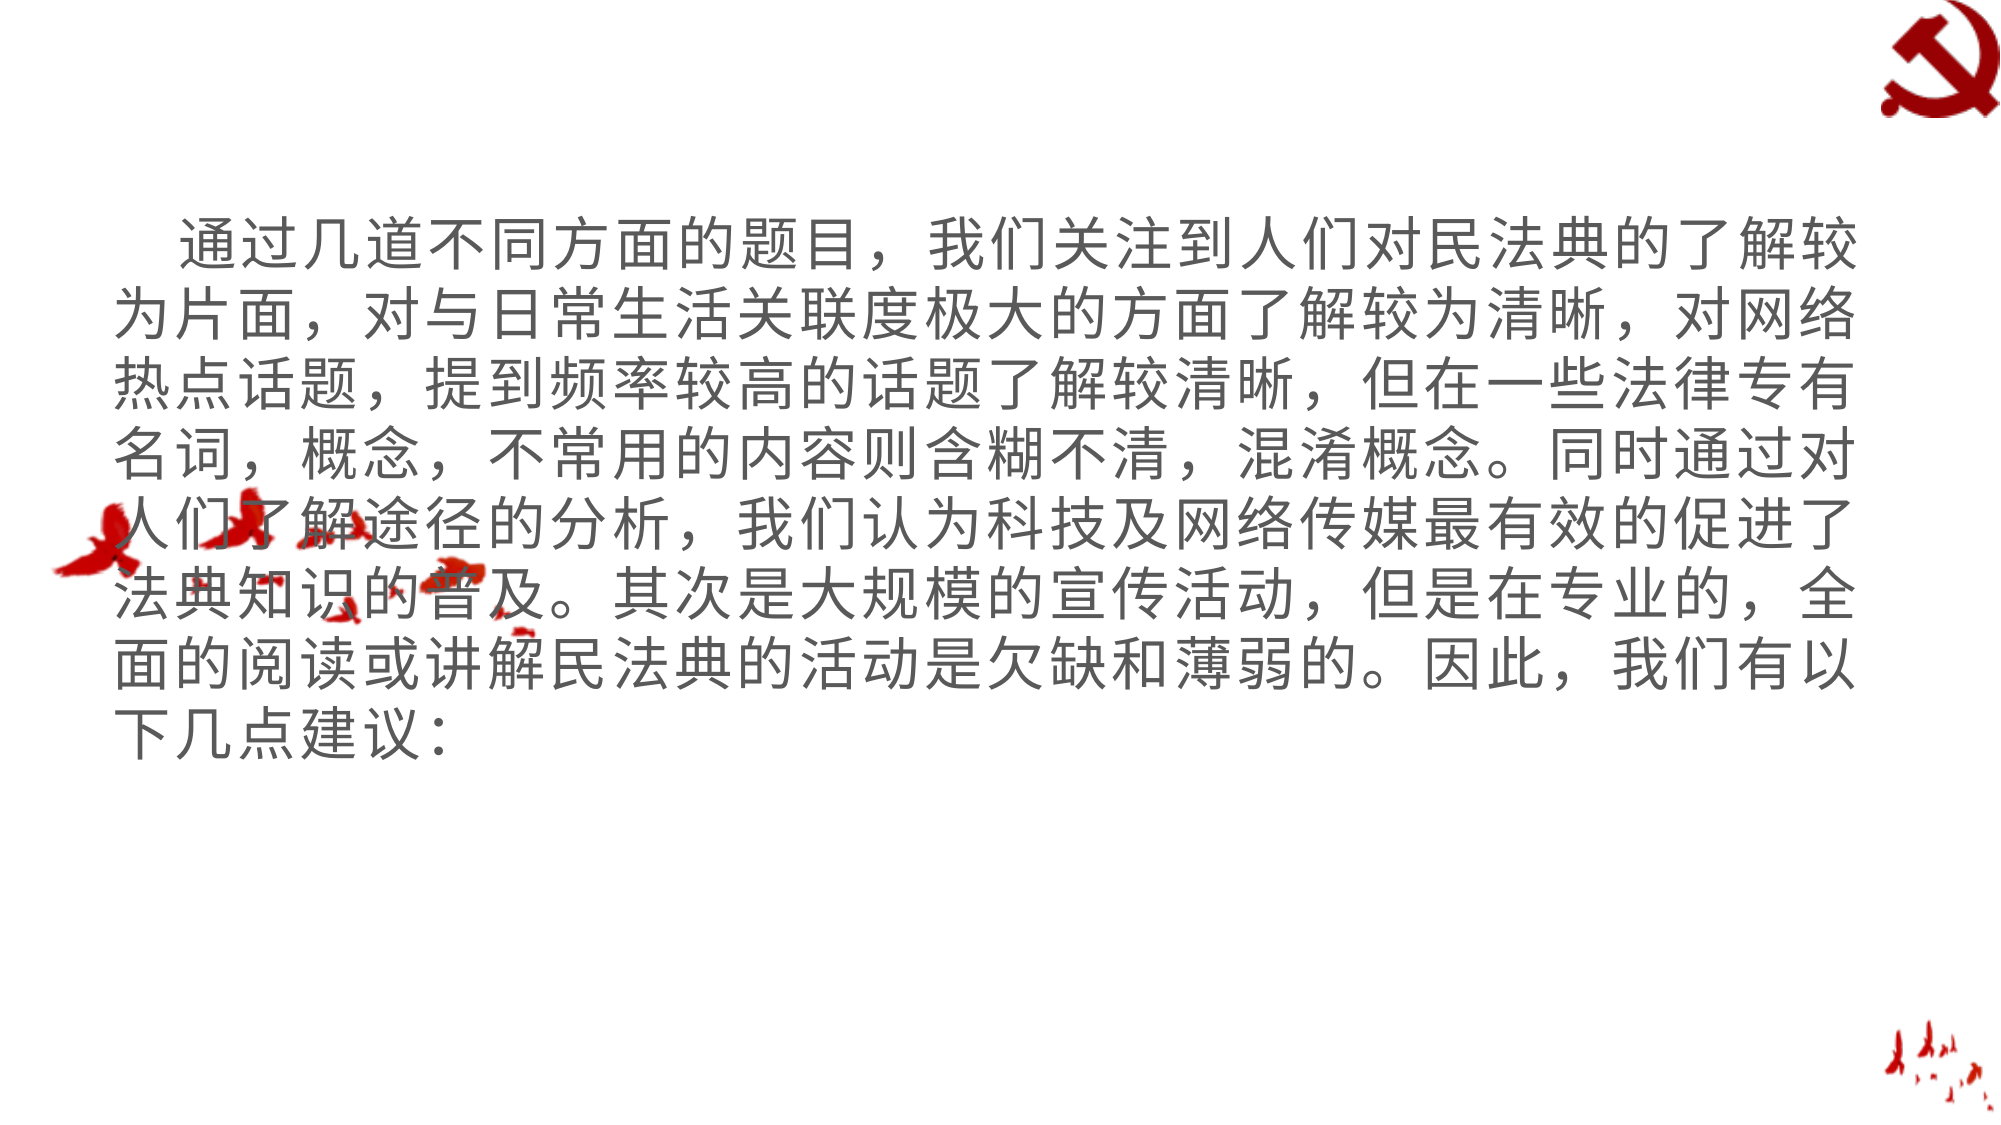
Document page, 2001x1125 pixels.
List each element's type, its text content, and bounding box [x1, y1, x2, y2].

subtitle 通过几道不同方面的题目，我们关注到人们对民法典的了解较为片面，对与日常生活关联度极大的方面了解较为清晰，对网络热点话题，提到频率较高的话题了解较清晰，但在一些法律专有名词，概念，不常用的内容则含糊不清，混淆概念。同时通过对人们了解途径的分析，我们认为科技及网络传媒最有效的促进了法典知识的普及。其次是大规模的宣传活动，但是在专业的，全面的阅读或讲解民法典的活动是欠缺和薄弱的。因此，我们有以下几点建议： [112, 207, 1888, 701]
picture [1881, 1006, 2000, 1125]
picture [1881, 0, 2000, 118]
picture [35, 465, 112, 660]
